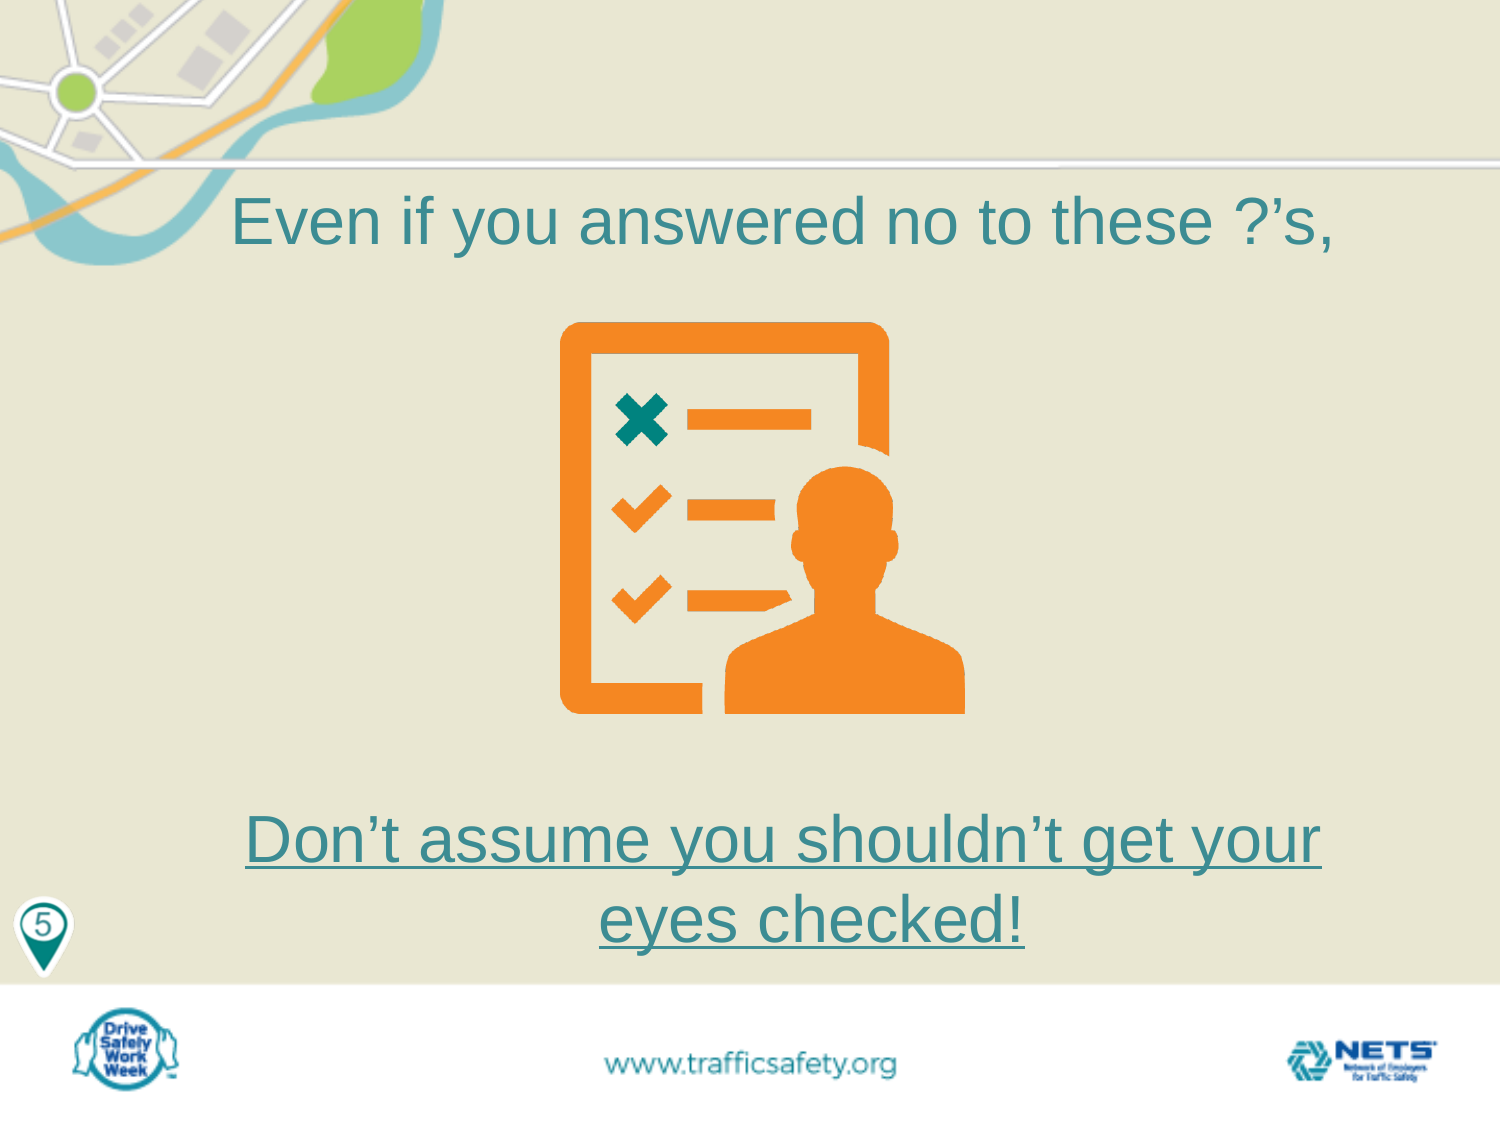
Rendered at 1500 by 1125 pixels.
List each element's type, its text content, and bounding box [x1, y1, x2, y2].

picture [0, 0, 1500, 1125]
list Even if you answered no to these ?’s, Don’t assume you shouldn’t get your eyes checked! [164, 170, 1403, 828]
